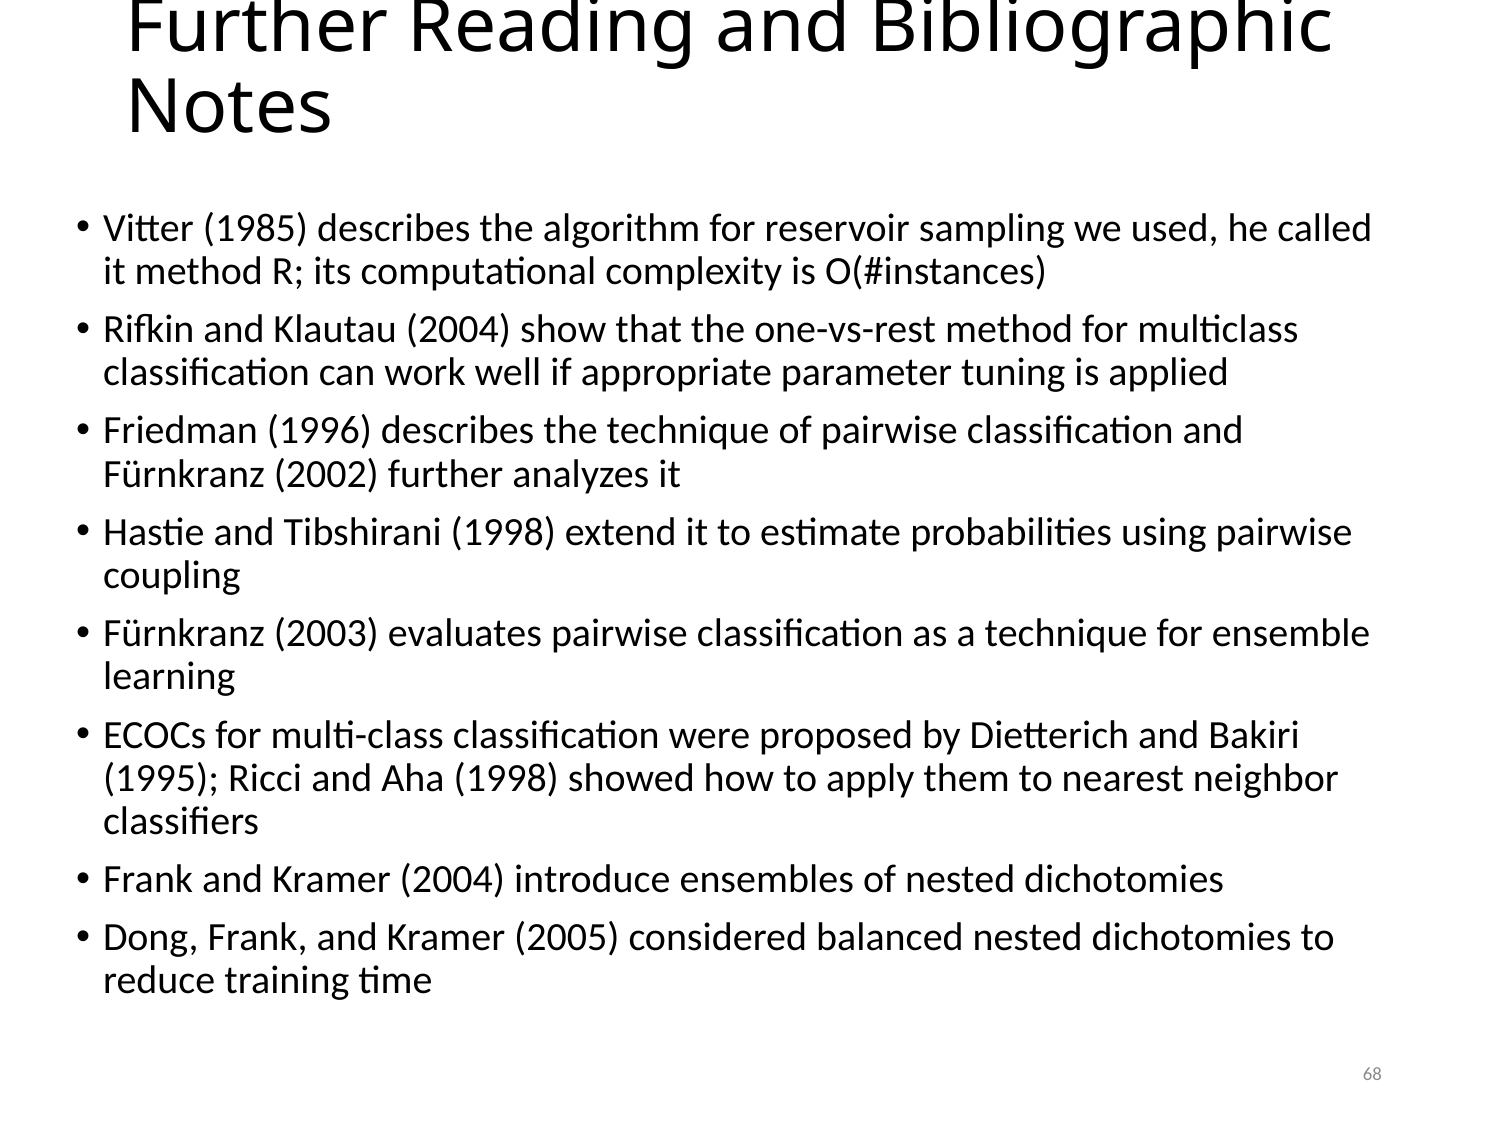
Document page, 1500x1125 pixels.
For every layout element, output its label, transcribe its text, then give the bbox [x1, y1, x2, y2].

list Vitter (1985) describes the algorithm for reservoir sampling we used, he called it method R; its computational complexity is O(#instances) Rifkin and Klautau (2004) show that the one-vs-rest method for multiclass classification can work well if appropriate parameter tuning is applied Friedman (1996) describes the technique of pairwise classification and Fürnkranz (2002) further analyzes it Hastie and Tibshirani (1998) extend it to estimate probabilities using pairwise coupling Fürnkranz (2003) evaluates pairwise classification as a technique for ensemble learning ECOCs for multi-class classification were proposed by Dietterich and Bakiri (1995); Ricci and Aha (1998) showed how to apply them to nearest neighbor classifiers Frank and Kramer (2004) introduce ensembles of nested dichotomies Dong, Frank, and Kramer (2005) considered balanced nested dichotomies to reduce training time [61, 199, 1397, 1014]
slide_number 68 [1059, 1042, 1397, 1103]
title Further Reading and Bibliographic Notes [110, 10, 1416, 126]
